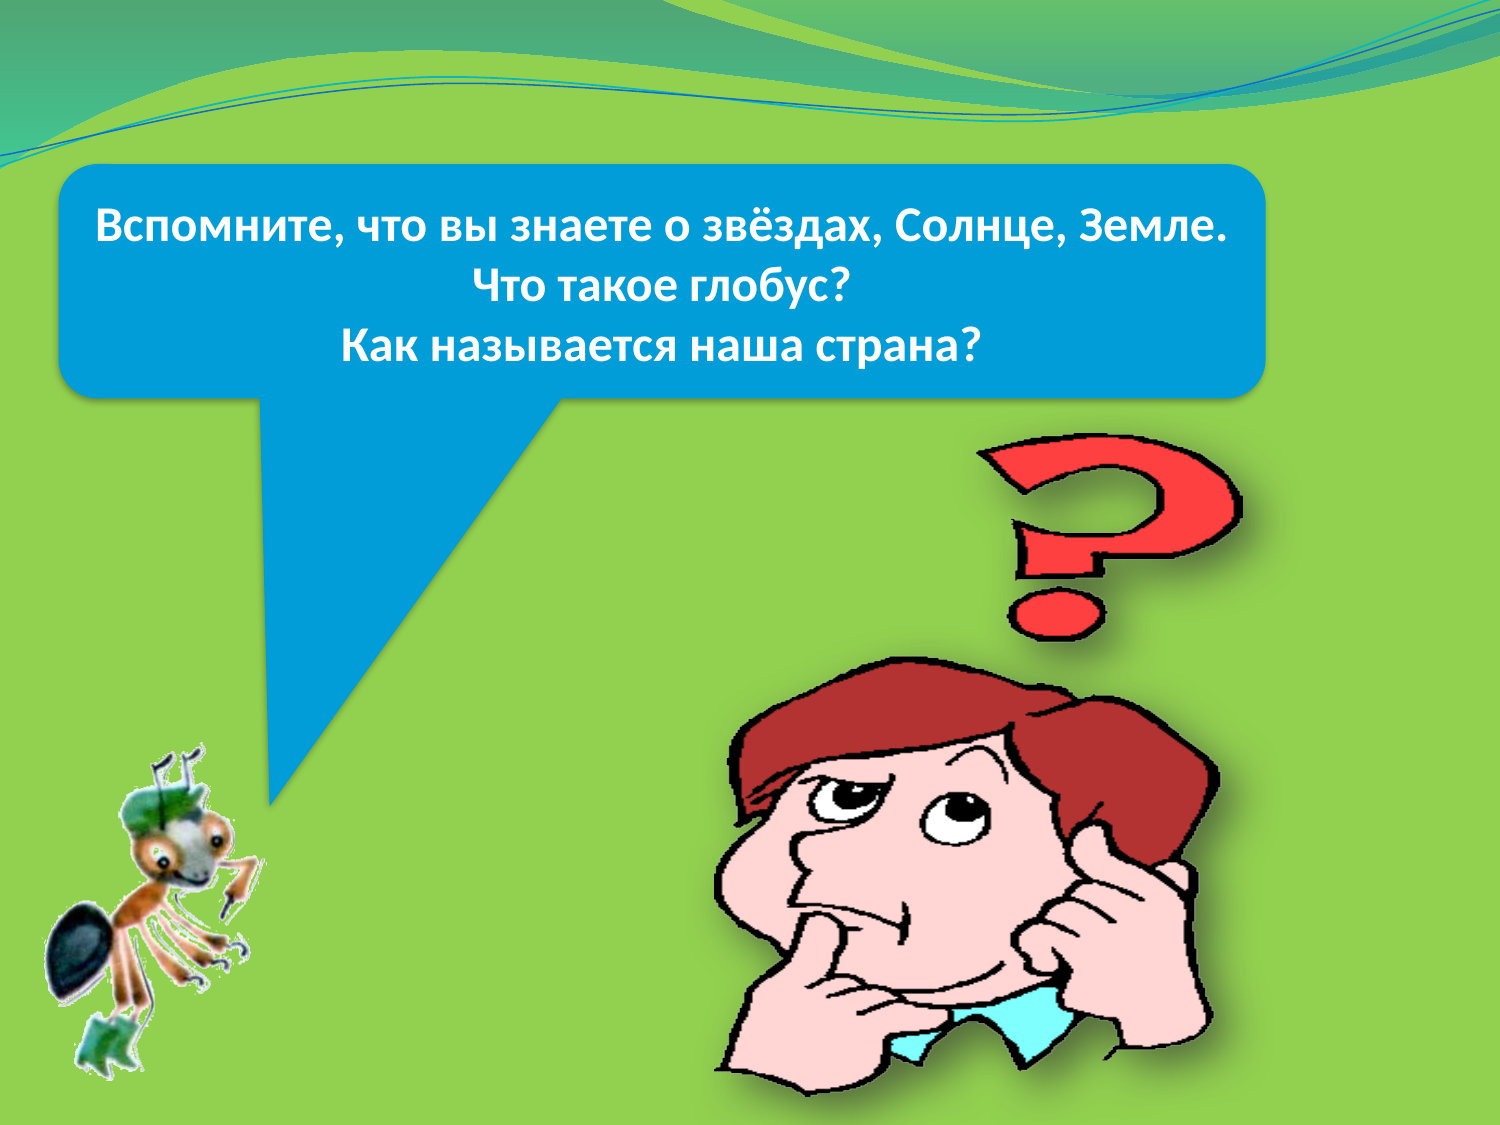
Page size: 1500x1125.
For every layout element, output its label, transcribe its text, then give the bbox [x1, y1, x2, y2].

picture [34, 737, 267, 1090]
picture [714, 433, 1243, 1097]
text_box Вспомните, что вы знаете о звёздах, Солнце, Земле. Что такое глобус? Как называется наша страна? [56, 161, 1268, 806]
